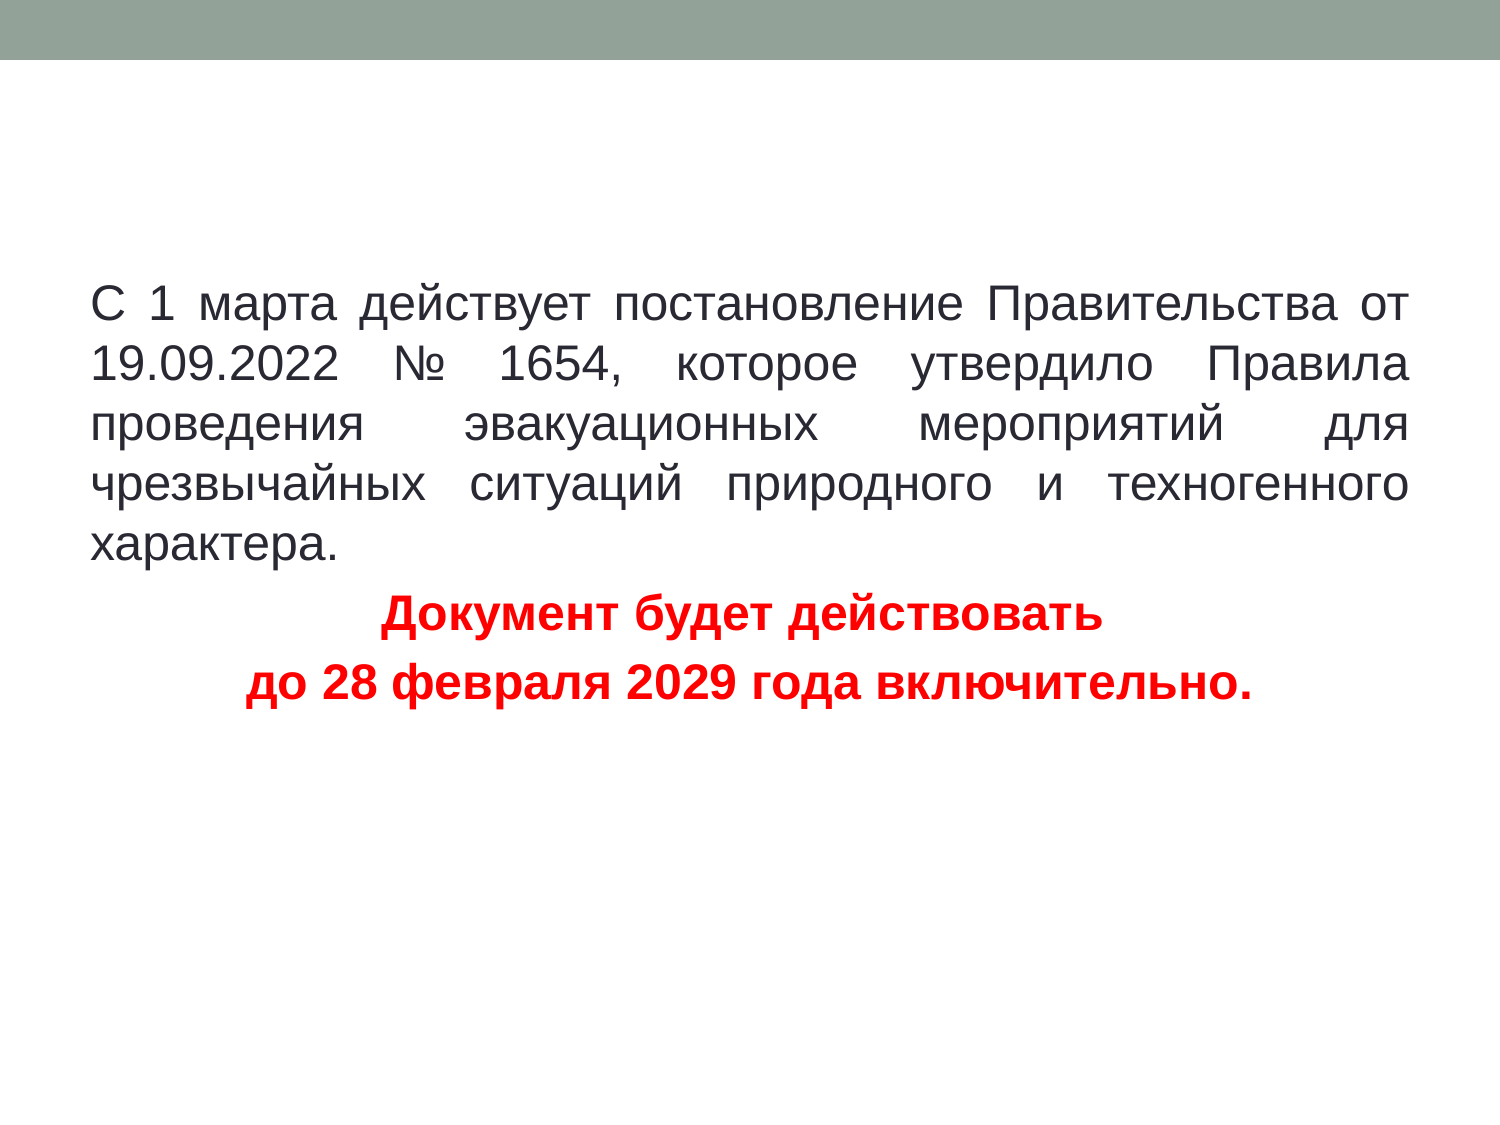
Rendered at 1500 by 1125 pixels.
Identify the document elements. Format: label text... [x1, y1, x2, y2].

list С 1 марта действует постановление Правительства от 19.09.2022 № 1654, которое утвердило Правила проведения эвакуационных мероприятий для чрезвычайных ситуаций природного и техногенного характера. Документ будет действовать до 28 февраля 2029 года включительно. [75, 262, 1425, 1063]
